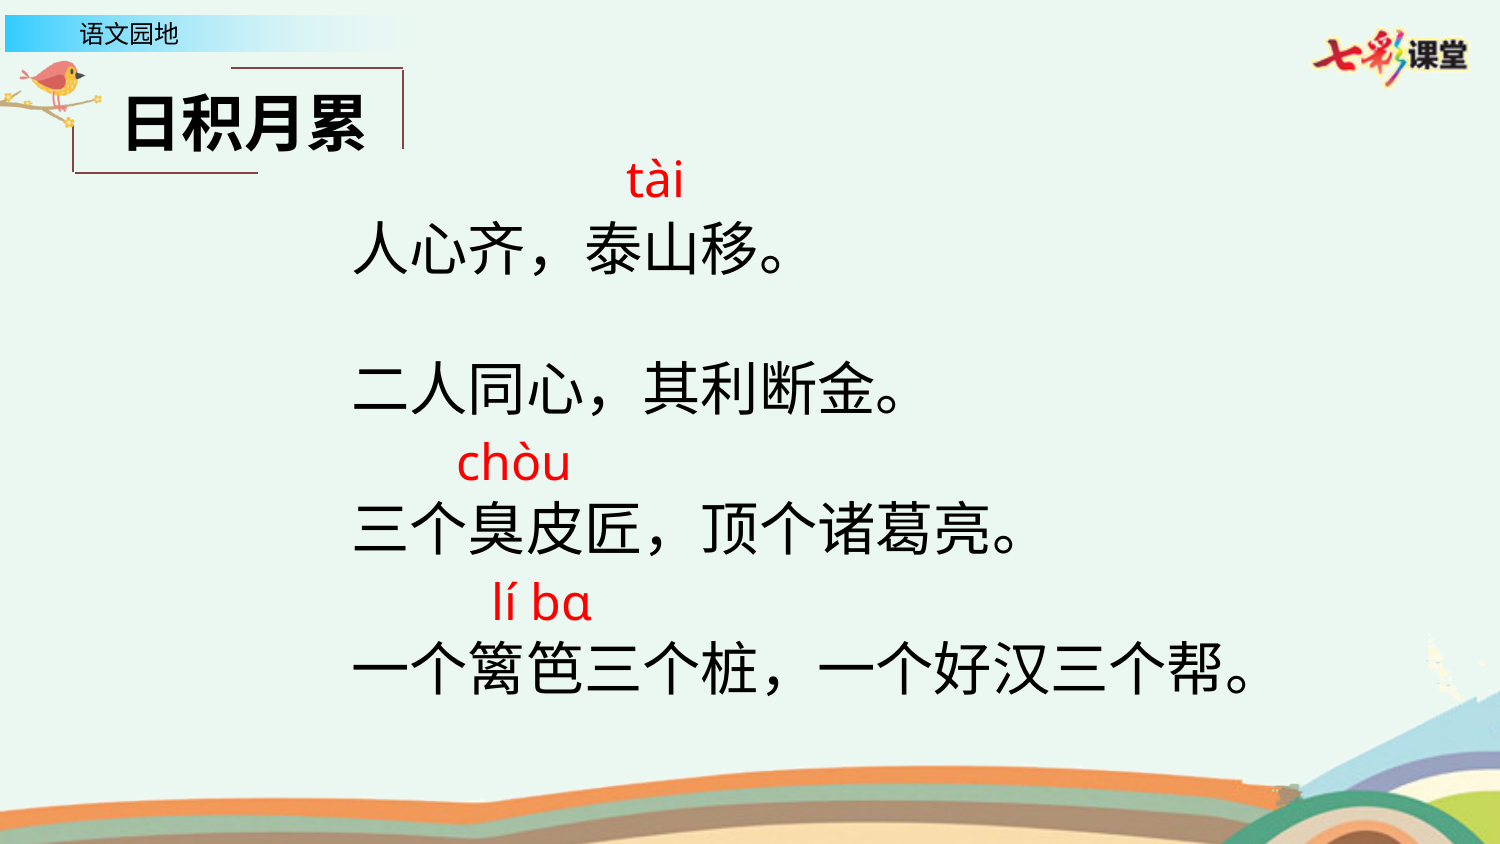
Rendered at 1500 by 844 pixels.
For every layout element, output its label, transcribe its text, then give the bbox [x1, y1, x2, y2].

picture [1308, 14, 1477, 95]
text_box tài 人心齐，泰山移。 二人同心，其利断金。 chòu 三个臭皮匠，顶个诸葛亮。 lí bɑ 一个篱笆三个桩，一个好汉三个帮。 [336, 114, 1356, 844]
picture [0, 572, 336, 844]
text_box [0, 35, 456, 174]
picture [1356, 572, 1500, 844]
